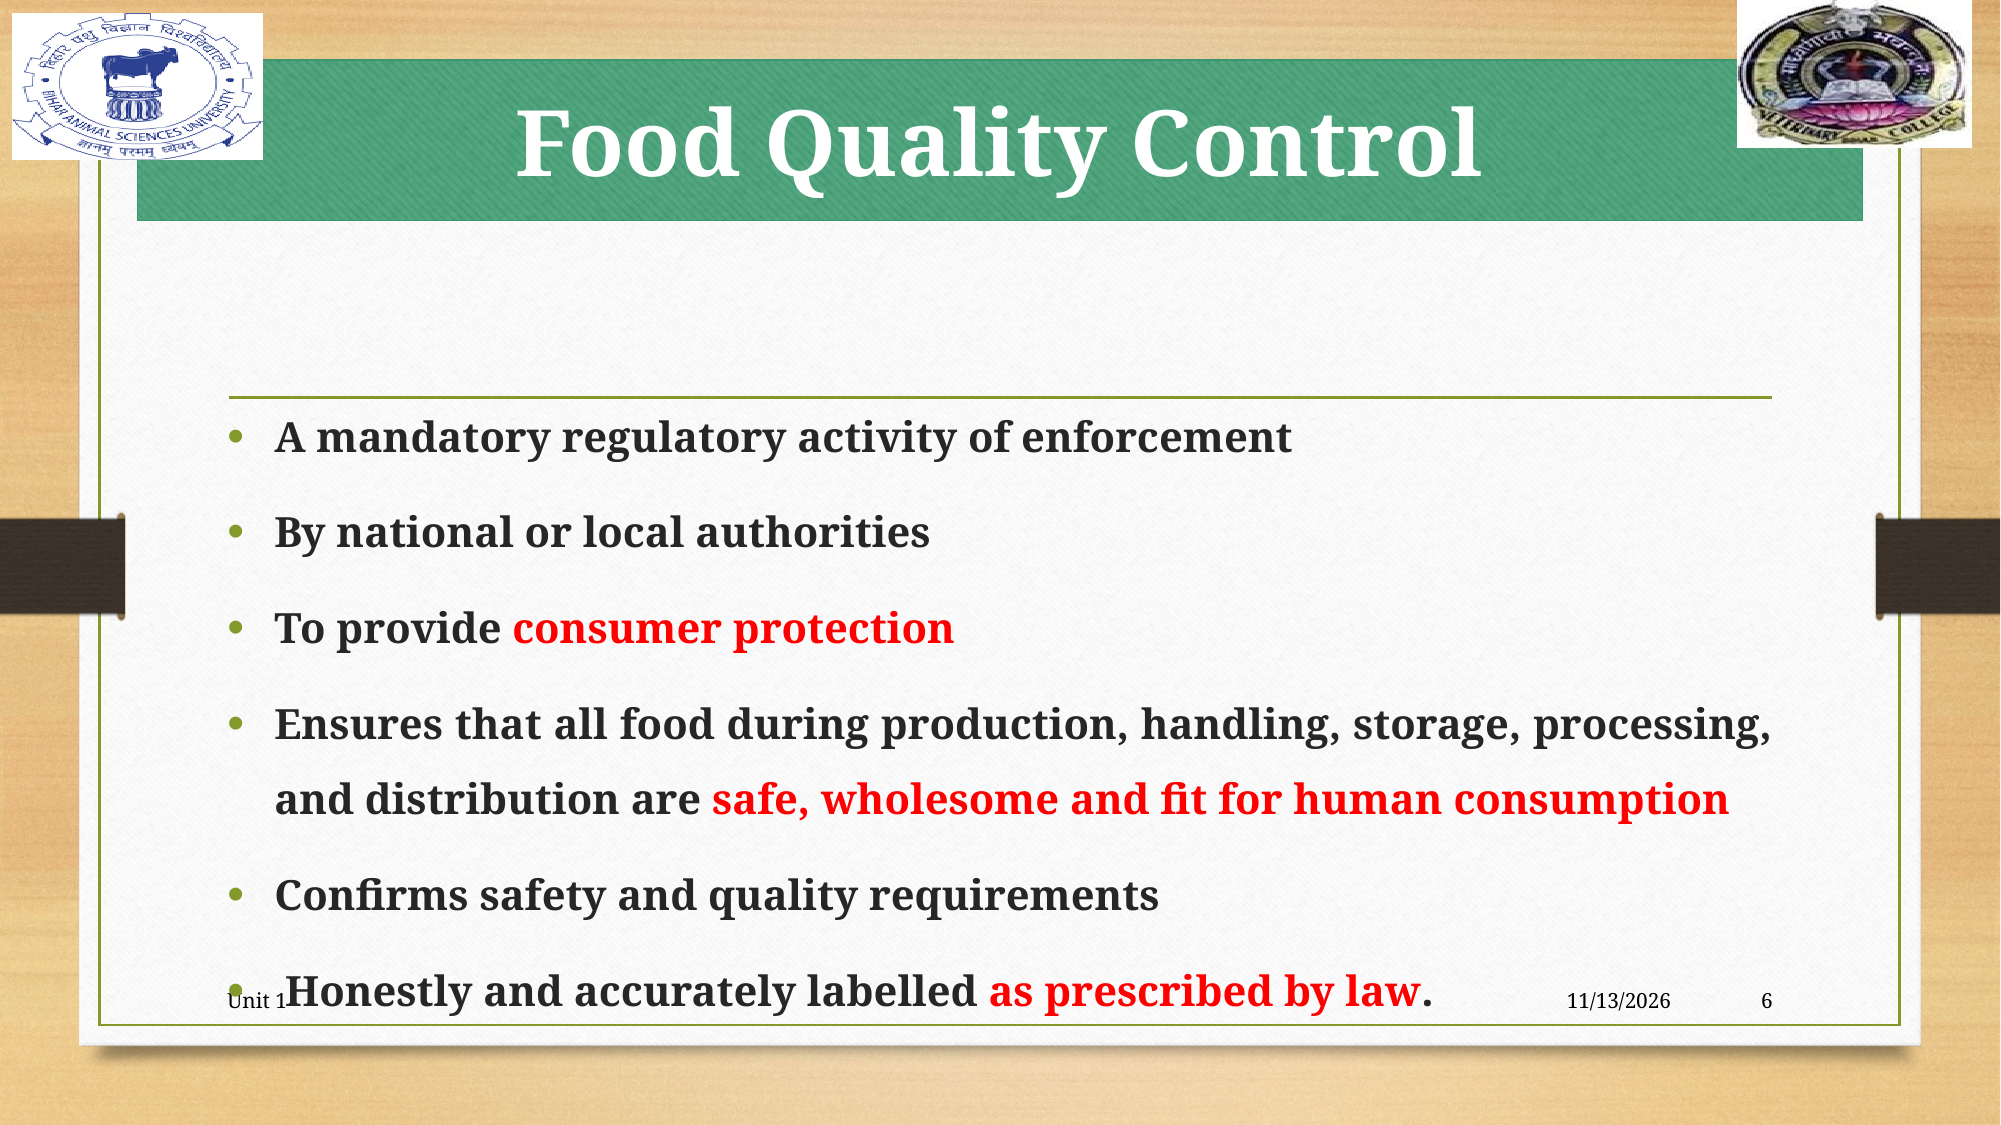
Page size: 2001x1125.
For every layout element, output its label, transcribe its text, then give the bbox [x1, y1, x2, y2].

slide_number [1423, 979, 1686, 1025]
slide_number 6 [1698, 979, 1788, 1025]
footer Unit 1 [212, 979, 1411, 1025]
list A mandatory regulatory activity of enforcement By national or local authorities To provide consumer protection Ensures that all food during production, handling, storage, processing, and distribution are safe, wholesome and fit for human consumption Confirms safety and quality requirements Honestly and accurately labelled as prescribed by law. [212, 377, 1788, 1023]
title Food Quality Control [137, 59, 1863, 221]
picture [0, 0, 2001, 1125]
